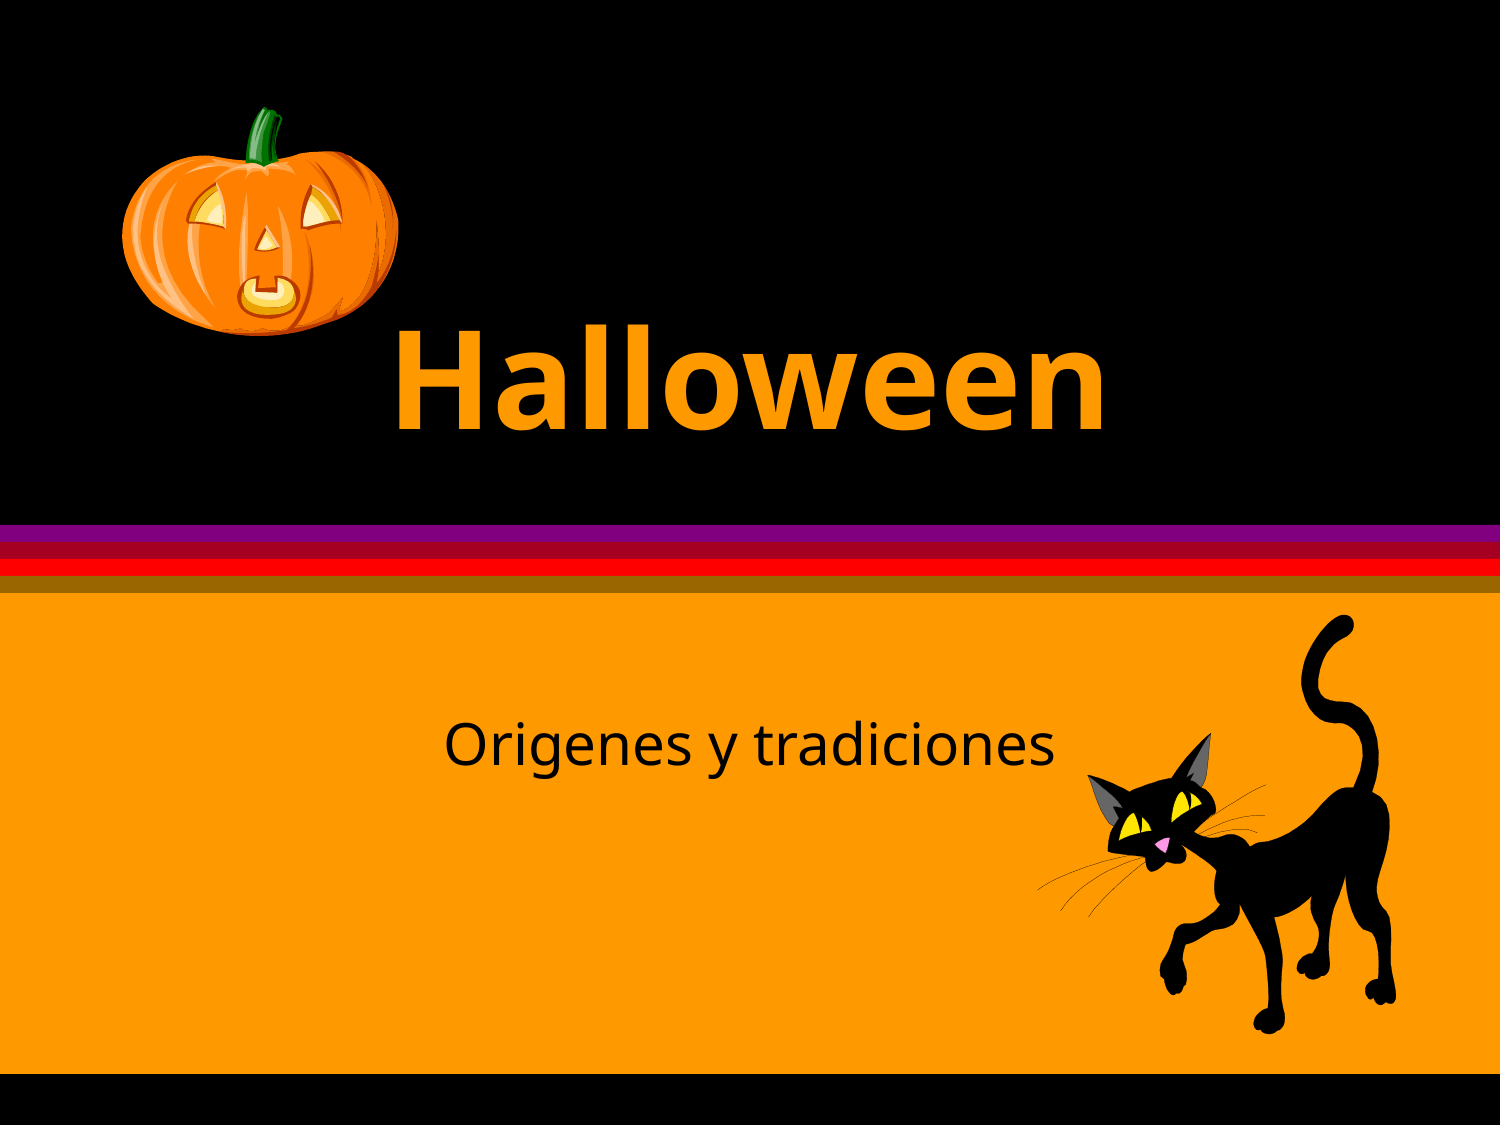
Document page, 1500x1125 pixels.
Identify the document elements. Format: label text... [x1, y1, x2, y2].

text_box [1037, 612, 1401, 1038]
subtitle Origenes y tradiciones [225, 699, 1032, 988]
title Halloween [112, 280, 1388, 469]
picture [112, 99, 410, 344]
